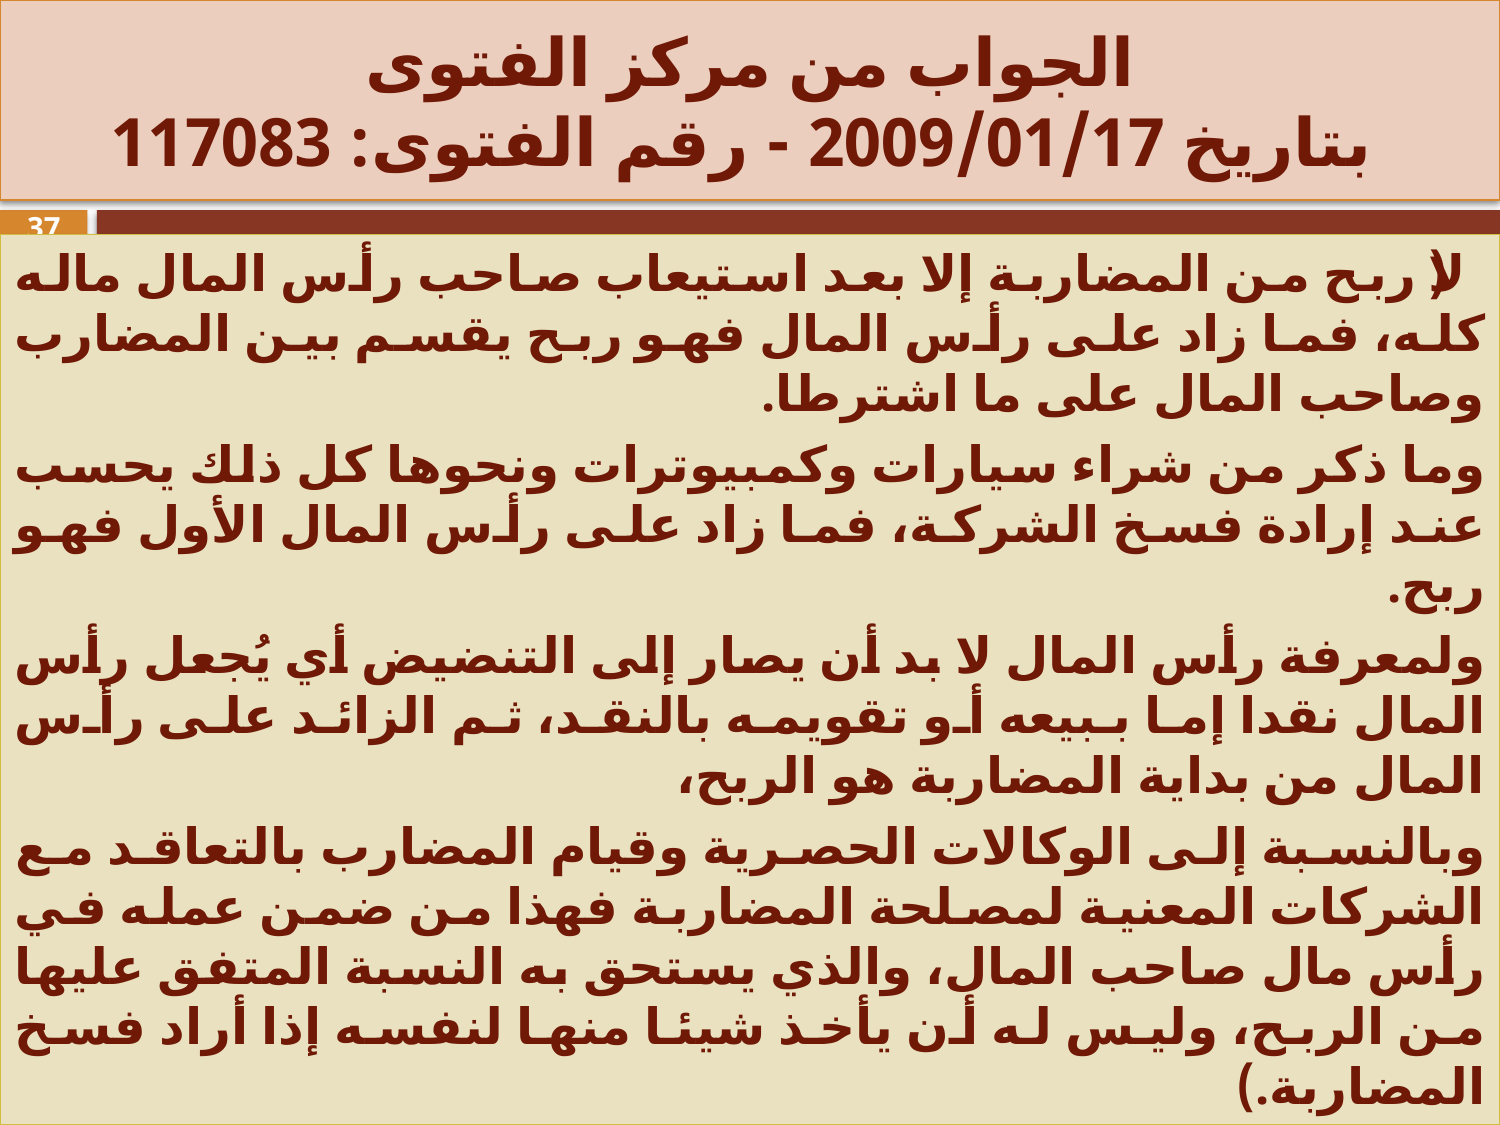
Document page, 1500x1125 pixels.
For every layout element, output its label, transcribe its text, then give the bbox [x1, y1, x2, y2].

slide_number 37 [0, 208, 88, 234]
list (لا ربح من المضاربة إلا بعد استيعاب صاحب رأس المال ماله كله، فما زاد على رأس المال فهو ربح يقسم بين المضارب وصاحب المال على ما اشترطا. وما ذكر من شراء سيارات وكمبيوترات ونحوها كل ذلك يحسب عند إرادة فسخ الشركة، فما زاد على رأس المال الأول فهو ربح. ولمعرفة رأس المال لا بد أن يصار إلى التنضيض أي يُجعل رأس المال نقدا إما ببيعه أو تقويمه بالنقد، ثم الزائد على رأس المال من بداية المضاربة هو الربح، وبالنسبة إلى الوكالات الحصرية وقيام المضارب بالتعاقد مع الشركات المعنية لمصلحة المضاربة فهذا من ضمن عمله في رأس مال صاحب المال، والذي يستحق به النسبة المتفق عليها من الربح، وليس له أن يأخذ شيئا منها لنفسه إذا أراد فسخ المضاربة.) [0, 234, 1500, 1125]
title الجواب من مركز الفتوى بتاريخ 2009/01/17 - رقم الفتوى: 117083 [0, 0, 1500, 201]
